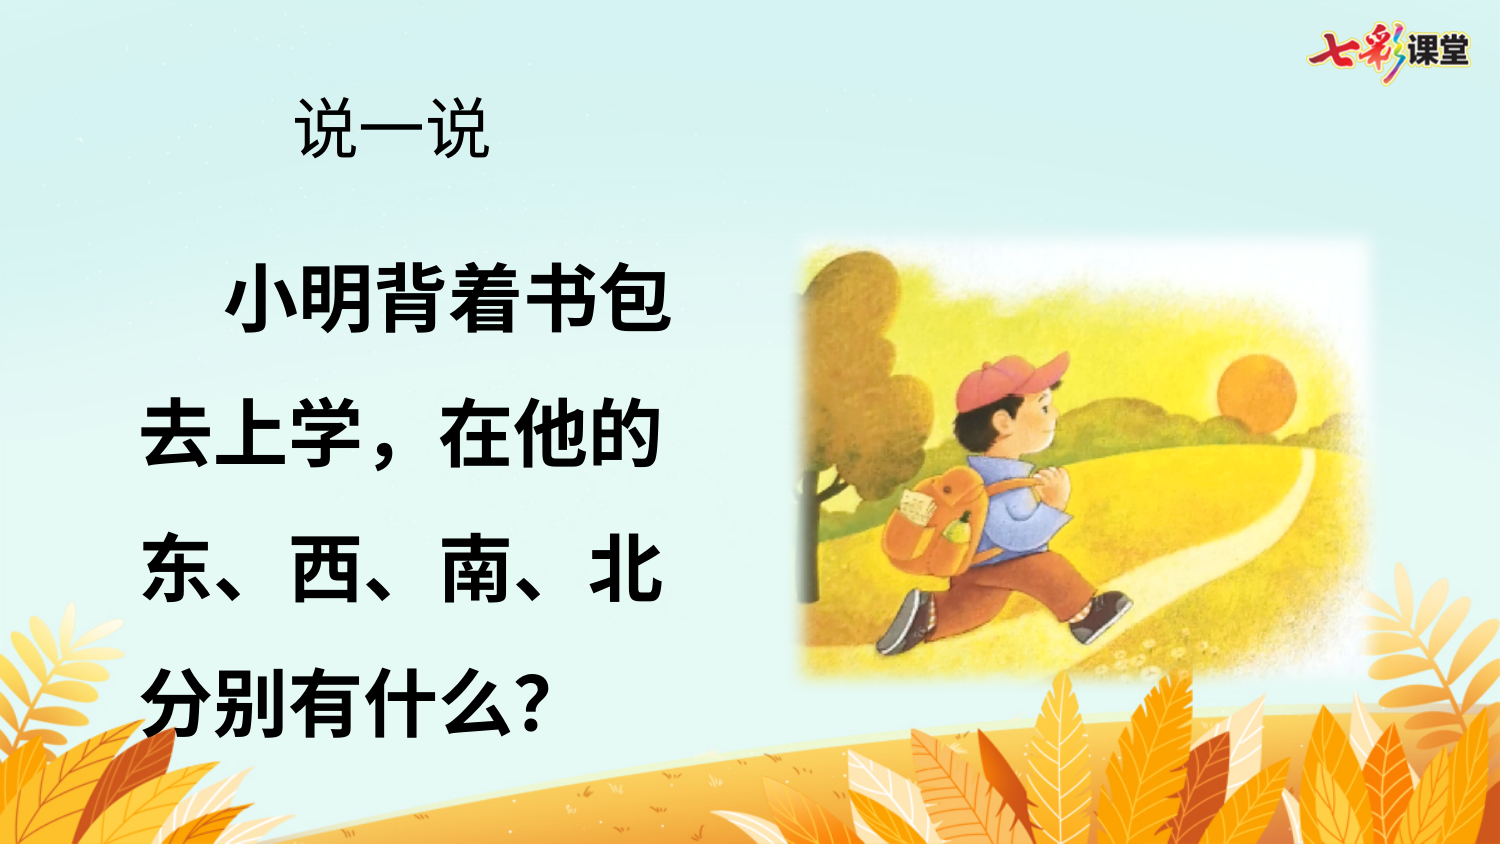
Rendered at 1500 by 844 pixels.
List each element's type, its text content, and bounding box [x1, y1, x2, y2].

text_box 说一说 [277, 79, 609, 174]
picture [0, 0, 1500, 844]
text_box 小明背着书包去上学，在他的东、西、南、北分别有什么？ [123, 198, 722, 754]
